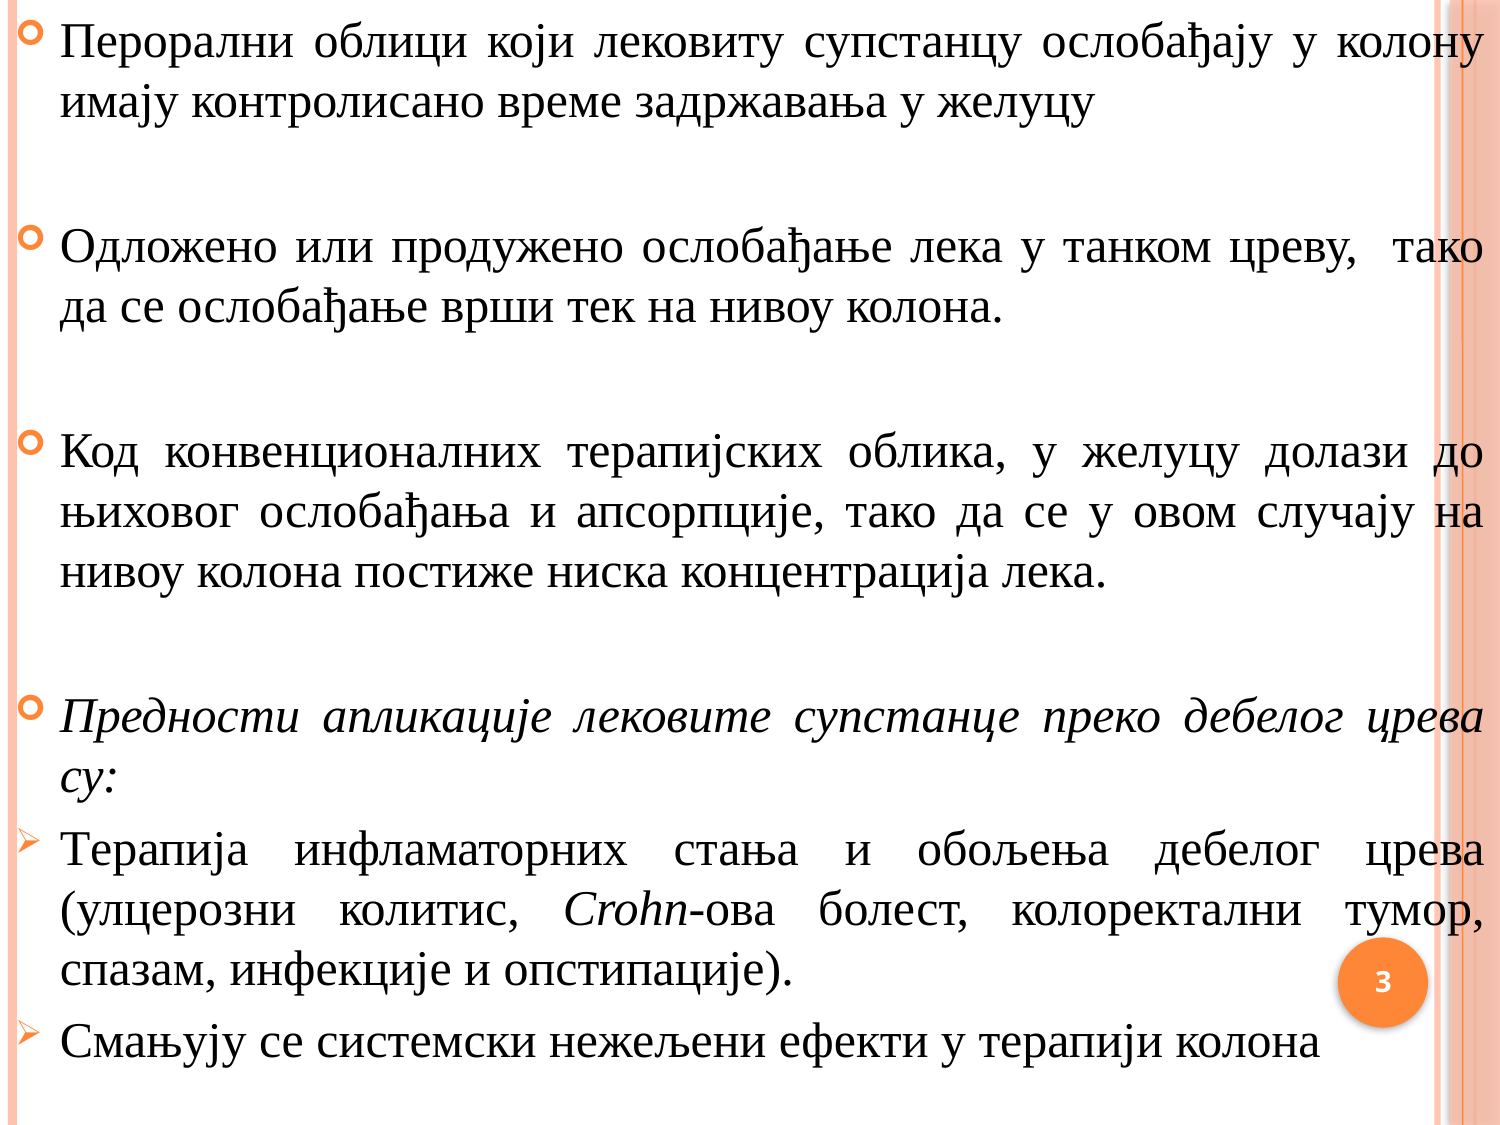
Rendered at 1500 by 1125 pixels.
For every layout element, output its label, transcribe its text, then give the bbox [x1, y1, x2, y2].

list Перорални облици који лековиту супстанцу ослобађају у колону имају контролисано време задржавања у желуцу Одложено или продужено ослобађање лека у танком цреву, тако да се ослобађање врши тек на нивоу колона. Код конвенционалних терапијских облика, у желуцу долази до њиховог ослобађања и апсорпције, тако да се у овом случају на нивоу колона постиже ниска концентрација лека. Предности апликације лековите супстанце преко дебелог црева су: Терапија инфламаторних стања и обољења дебелог црева (улцерозни колитис, Crohn-ова болест, колоректални тумор, спазам, инфекције и опстипације). Смањују се системски нежељени ефекти у терапији колона [0, 0, 1500, 1125]
